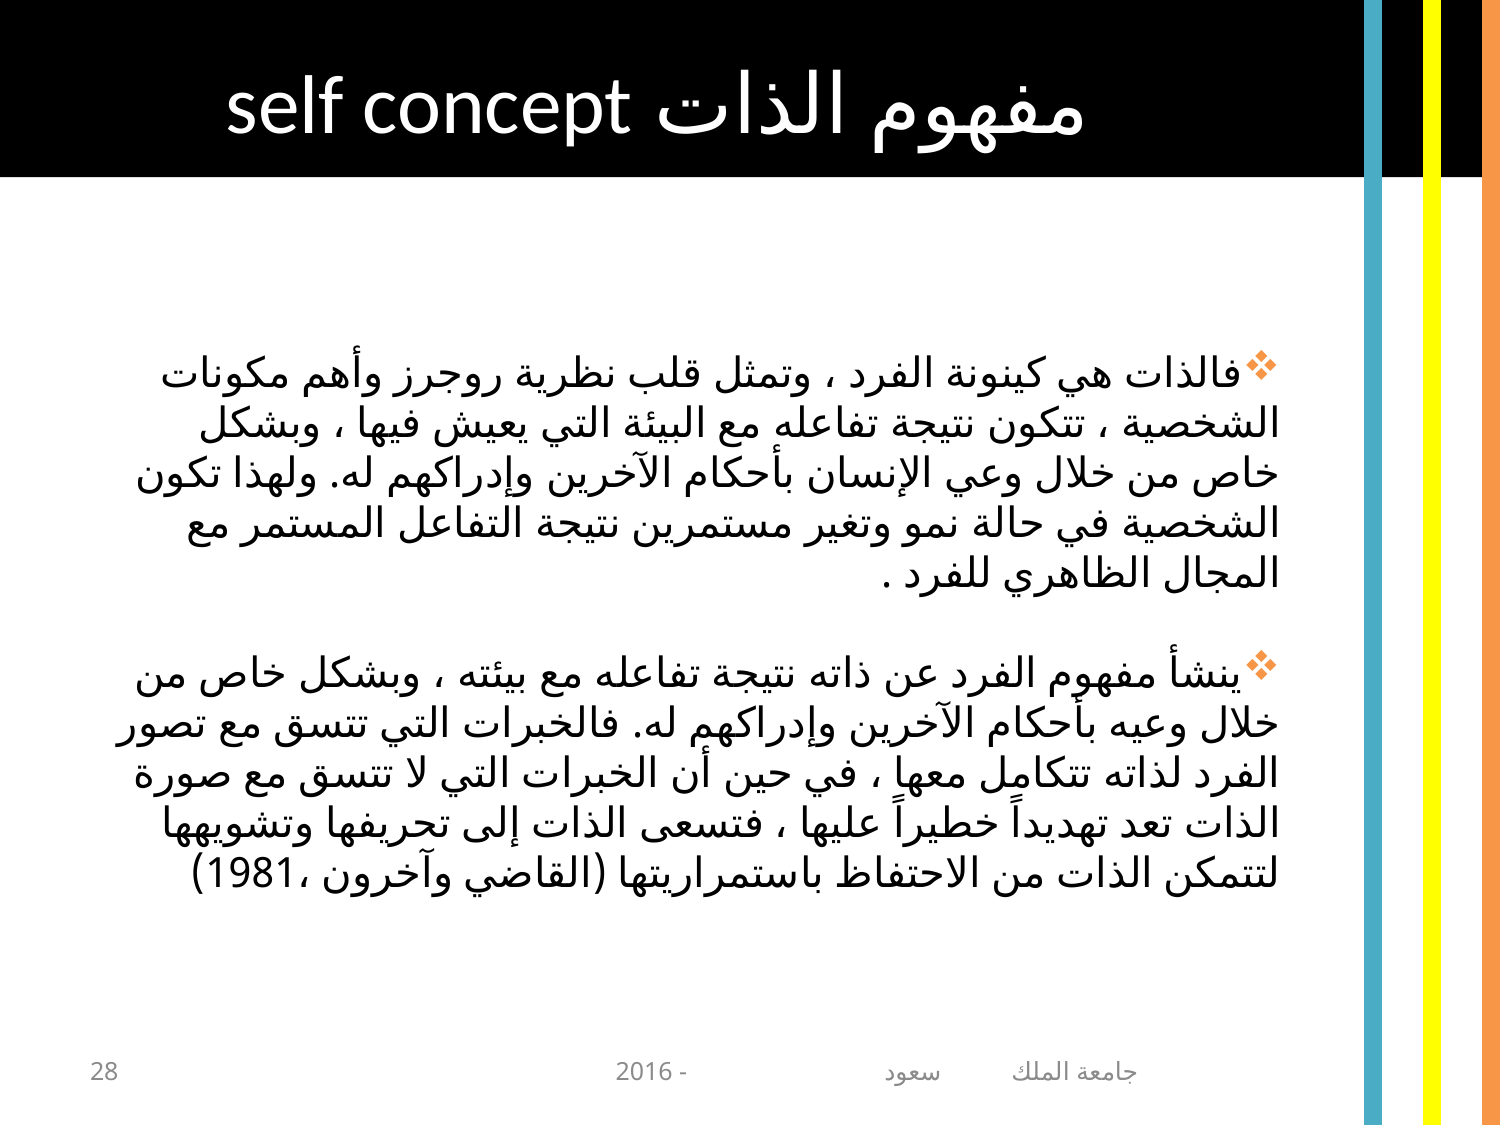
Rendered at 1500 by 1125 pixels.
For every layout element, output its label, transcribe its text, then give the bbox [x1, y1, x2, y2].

text_box [1421, 0, 1443, 1125]
footer جامعة الملك سعود - 2016 [512, 1042, 988, 1103]
text_box فالذات هي كينونة الفرد ، وتمثل قلب نظرية روجرز وأهم مكونات الشخصية ، تتكون نتيجة تفاعله مع البيئة التي يعيش فيها ، وبشكل خاص من خلال وعي الإنسان بأحكام الآخرين وإدراكهم له. ولهذا تكون الشخصية في حالة نمو وتغير مستمرين نتيجة التفاعل المستمر مع المجال الظاهري للفرد . ينشأ مفهوم الفرد عن ذاته نتيجة تفاعله مع بيئته ، وبشكل خاص من خلال وعيه بأحكام الآخرين وإدراكهم له. فالخبرات التي تتسق مع تصور الفرد لذاته تتكامل معها ، في حين أن الخبرات التي لا تتسق مع صورة الذات تعد تهديداً خطيراً عليها ، فتسعى الذات إلى تحريفها وتشويهها لتتمكن الذات من الاحتفاظ باستمراريتها (القاضي وآخرون ،1981) [88, 338, 1315, 1083]
text_box مفهوم الذات self concept [171, 42, 1105, 158]
text_box [1480, 0, 1500, 1125]
text_box [1384, 0, 1421, 179]
text_box [0, 0, 1362, 179]
slide_number 28 [75, 1042, 425, 1103]
text_box [1362, 0, 1384, 1125]
text_box [1443, 0, 1480, 179]
